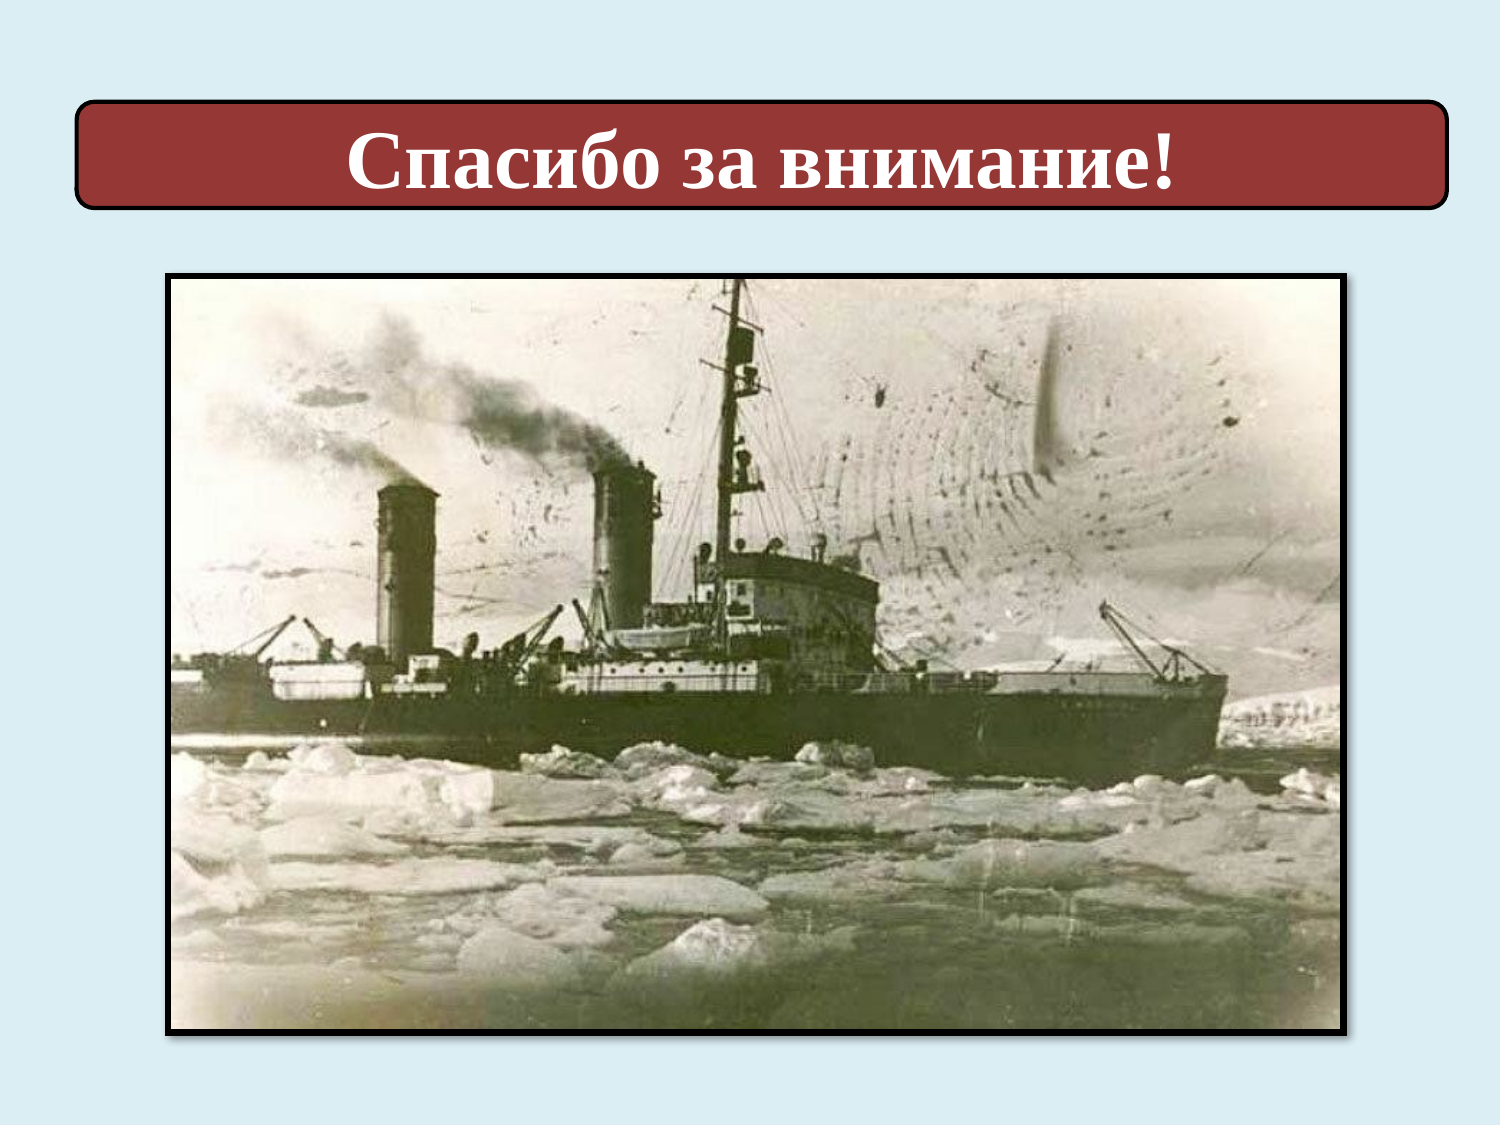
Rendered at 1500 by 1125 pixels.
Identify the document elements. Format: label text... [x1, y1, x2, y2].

text_box Спасибо за внимание! [74, 99, 1449, 211]
picture [170, 278, 1341, 1030]
